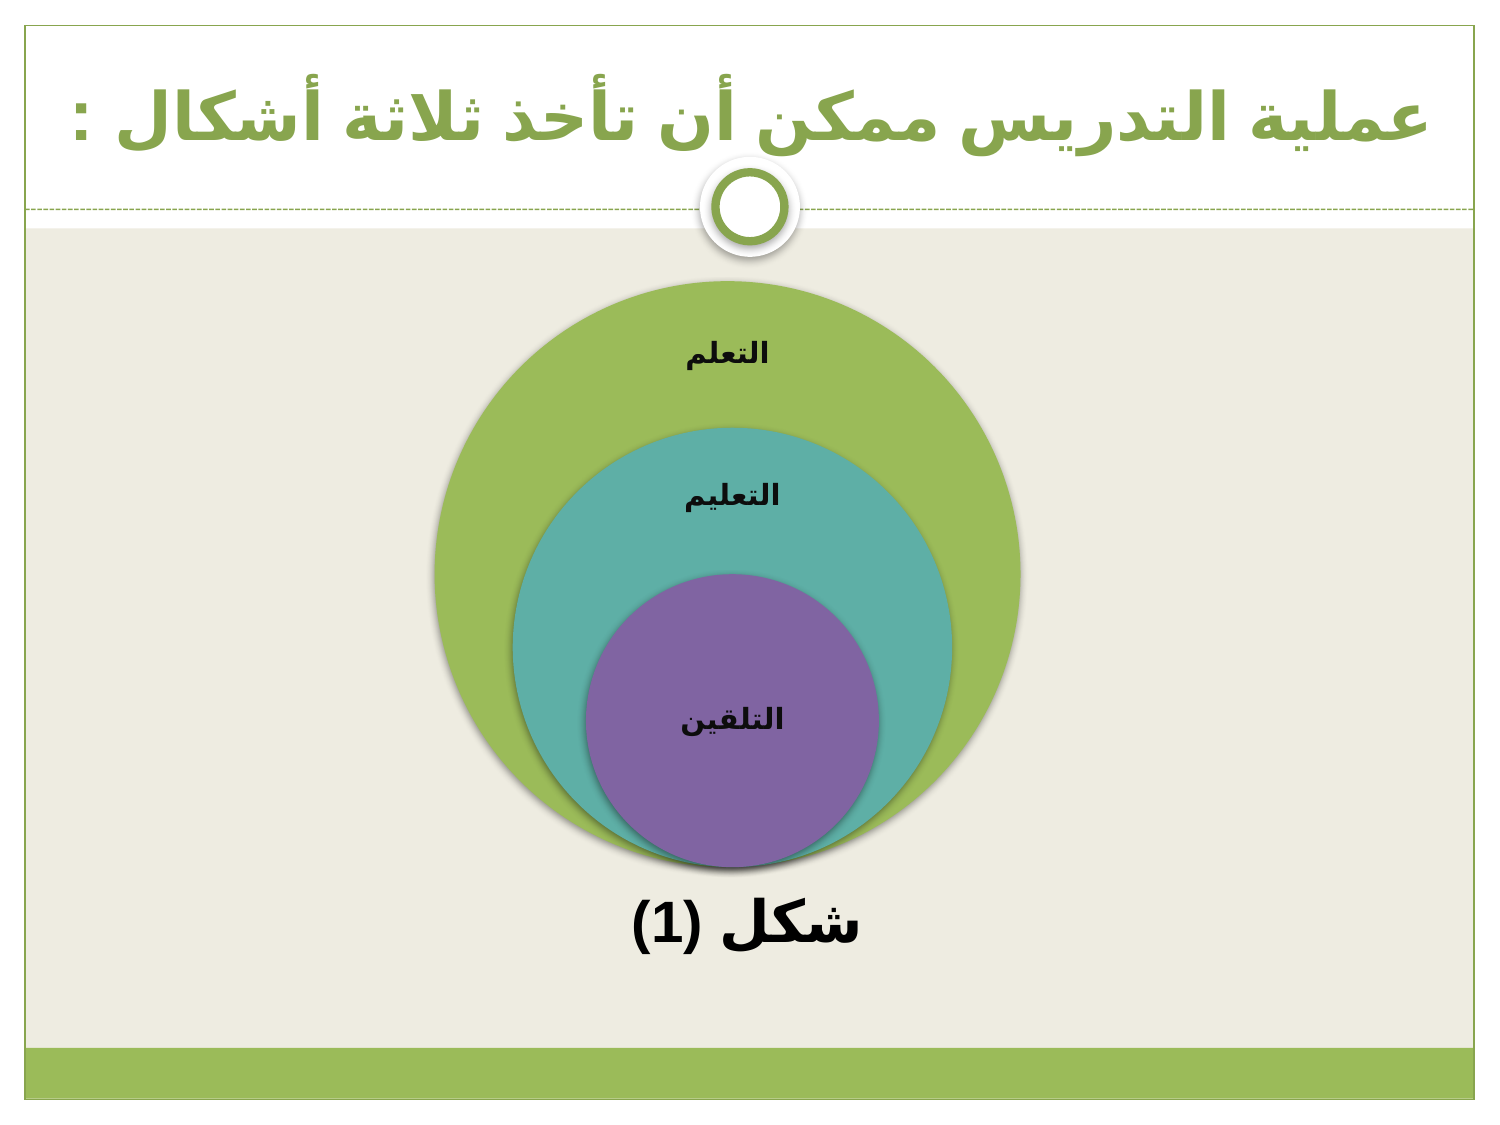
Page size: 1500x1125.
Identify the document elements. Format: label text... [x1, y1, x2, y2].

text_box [433, 280, 1032, 868]
title عملية التدريس ممكن أن تأخذ ثلاثة أشكال : [49, 37, 1450, 162]
list شكل (1) [49, 250, 1445, 1001]
